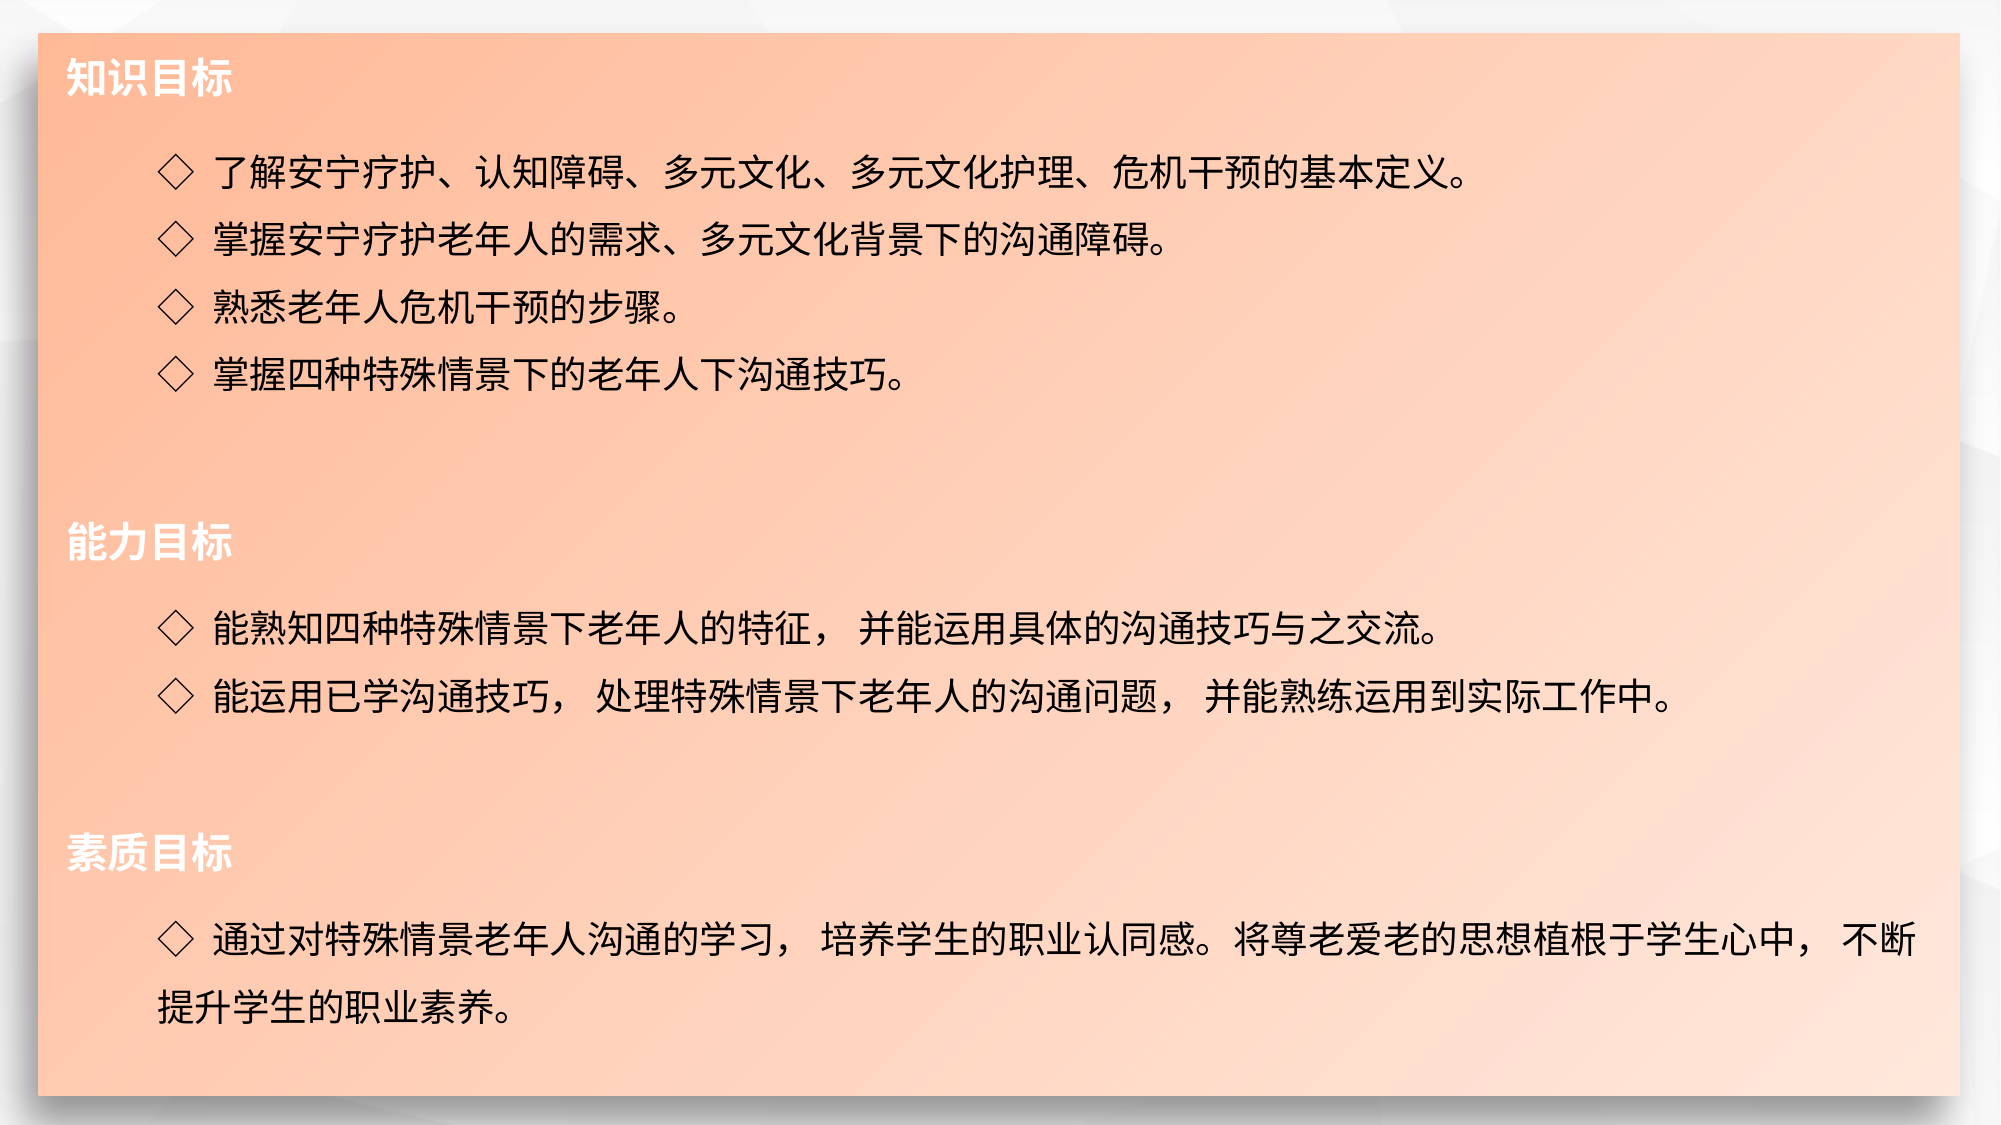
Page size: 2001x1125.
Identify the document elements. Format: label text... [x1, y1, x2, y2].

text_box ◇ 了解安宁疗护、认知障碍、多元文化、多元文化护理、危机干预的基本定义。 ◇ 掌握安宁疗护老年人的需求、多元文化背景下的沟通障碍。 ◇ 熟悉老年人危机干预的步骤。 ◇ 掌握四种特殊情景下的老年人下沟通技巧。 [142, 118, 1936, 404]
picture [0, 0, 2000, 1125]
text_box 知识目标 [51, 44, 462, 110]
text_box 素质目标 [51, 819, 462, 885]
text_box ◇ 通过对特殊情景老年人沟通的学习， 培养学生的职业认同感。将尊老爱老的思想植根于学生心中， 不断提升学生的职业素养。 [142, 886, 1936, 1037]
text_box 能力目标 [51, 508, 462, 573]
text_box [38, 33, 1960, 1096]
text_box ◇ 能熟知四种特殊情景下老年人的特征， 并能运用具体的沟通技巧与之交流。 ◇ 能运用已学沟通技巧， 处理特殊情景下老年人的沟通问题， 并能熟练运用到实际工作中。 [142, 575, 1936, 725]
